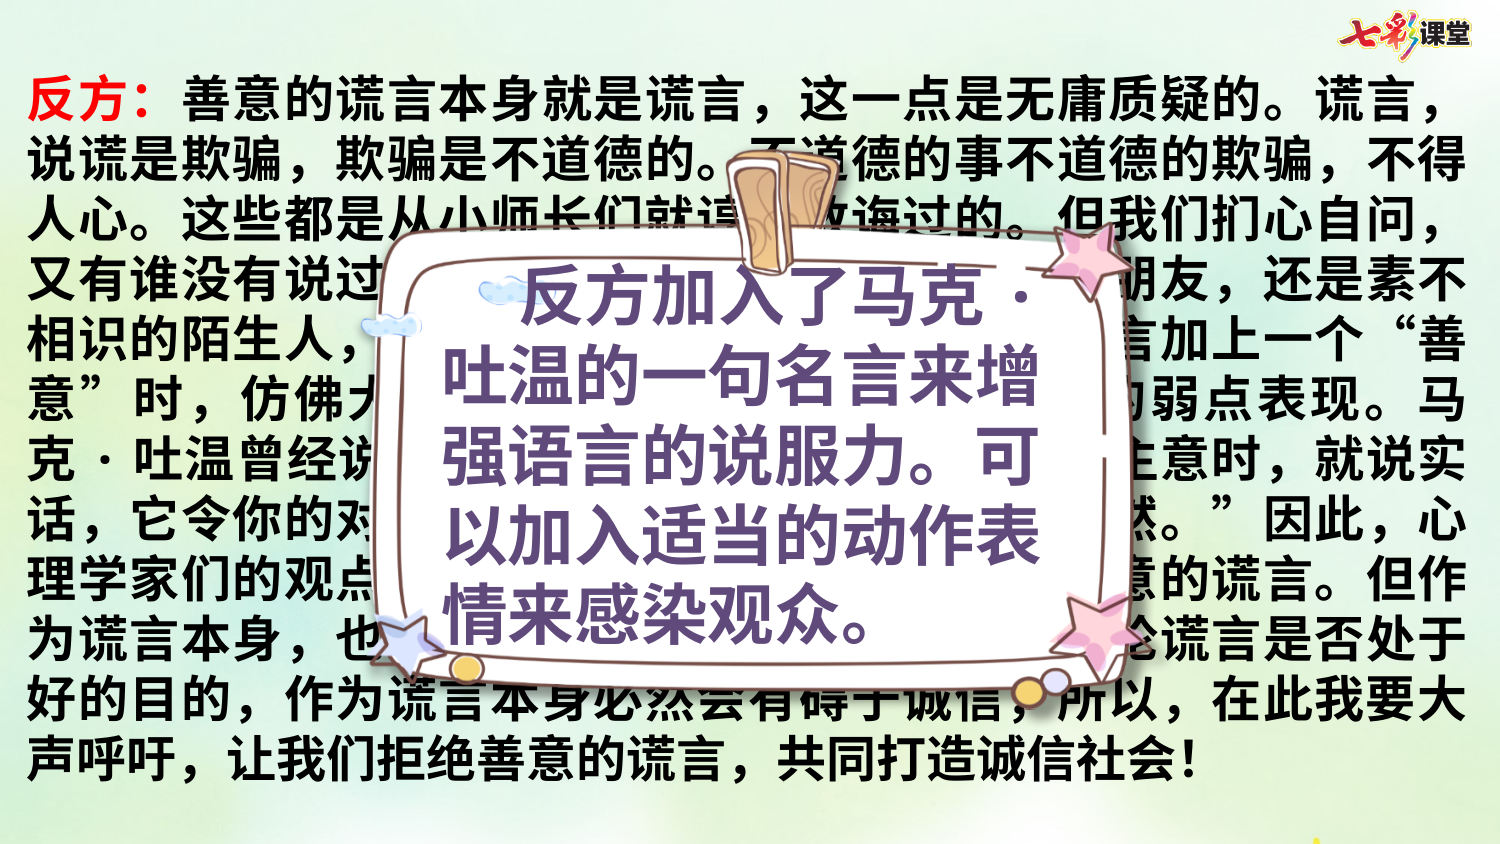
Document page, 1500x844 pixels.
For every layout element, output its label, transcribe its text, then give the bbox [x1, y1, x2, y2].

picture [0, 0, 1500, 844]
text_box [360, 149, 1153, 711]
text_box 反方：善意的谎言本身就是谎言，这一点是无庸质疑的。谎言，说谎是欺骗，欺骗是不道德的。不道德的事不道德的欺骗，不得人心。这些都是从小师长们就谆谆教诲过的。但我们扪心自问，又有谁没有说过谎言呢？无论是对自己的亲人、朋友，还是素不相识的陌生人，目的也有很多种。但当我们给谎言加上一个“善意”时，仿佛大家都可能接受了，这正是人性的弱点表现。马克·吐温曾经说过这样的一段话：“当你拿不定主意时，就说实话，它令你的对手感到窘困，令你的朋友感到释然。”因此，心理学家们的观点是：不要轻易扯出谎，哪怕是善意的谎言。但作为谎言本身，也是与诚信相反的行为，所以，无论谎言是否处于好的目的，作为谎言本身必然会有碍于诚信，所以，在此我要大声呼吁，让我们拒绝善意的谎言，共同打造诚信社会！ [11, 60, 1483, 796]
